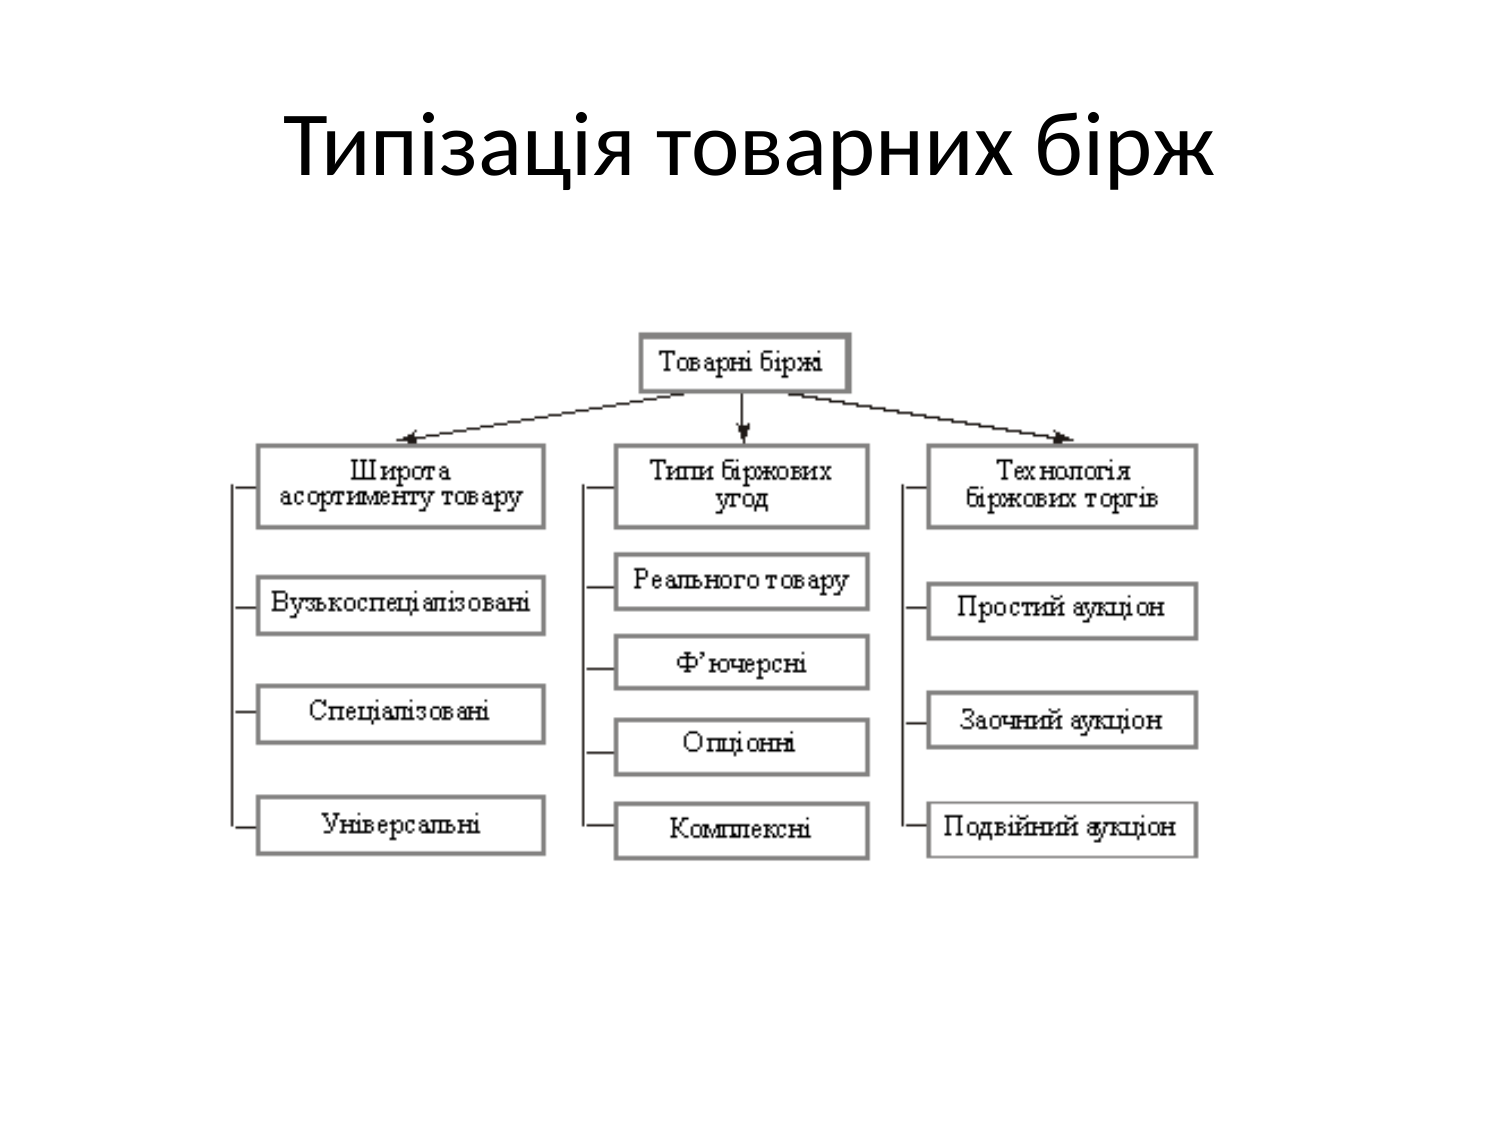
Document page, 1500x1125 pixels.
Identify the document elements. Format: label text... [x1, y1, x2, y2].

picture [218, 290, 1251, 887]
title Типізація товарних бірж [75, 45, 1425, 233]
